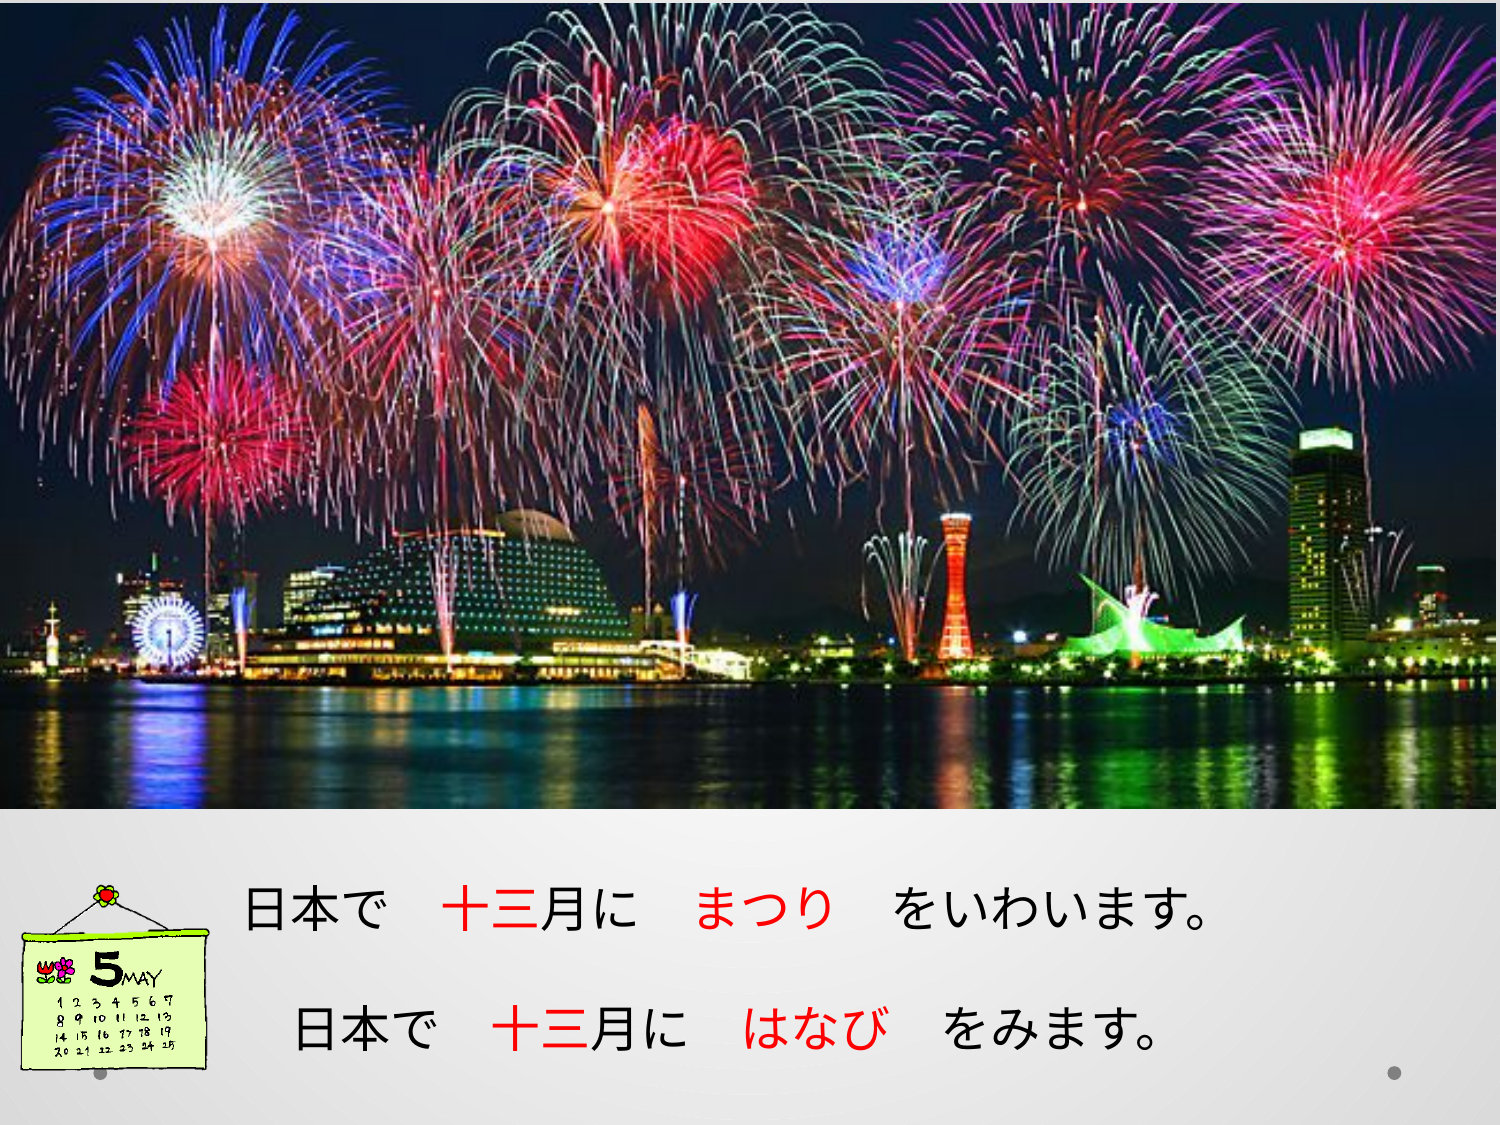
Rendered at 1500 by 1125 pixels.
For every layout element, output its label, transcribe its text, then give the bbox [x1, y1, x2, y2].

picture [0, 2, 1496, 809]
text_box 日本で 十三月に まつり をいわいます。 日本で 十三月に はなび をみます。 [41, 869, 1436, 1125]
picture [0, 869, 224, 1098]
